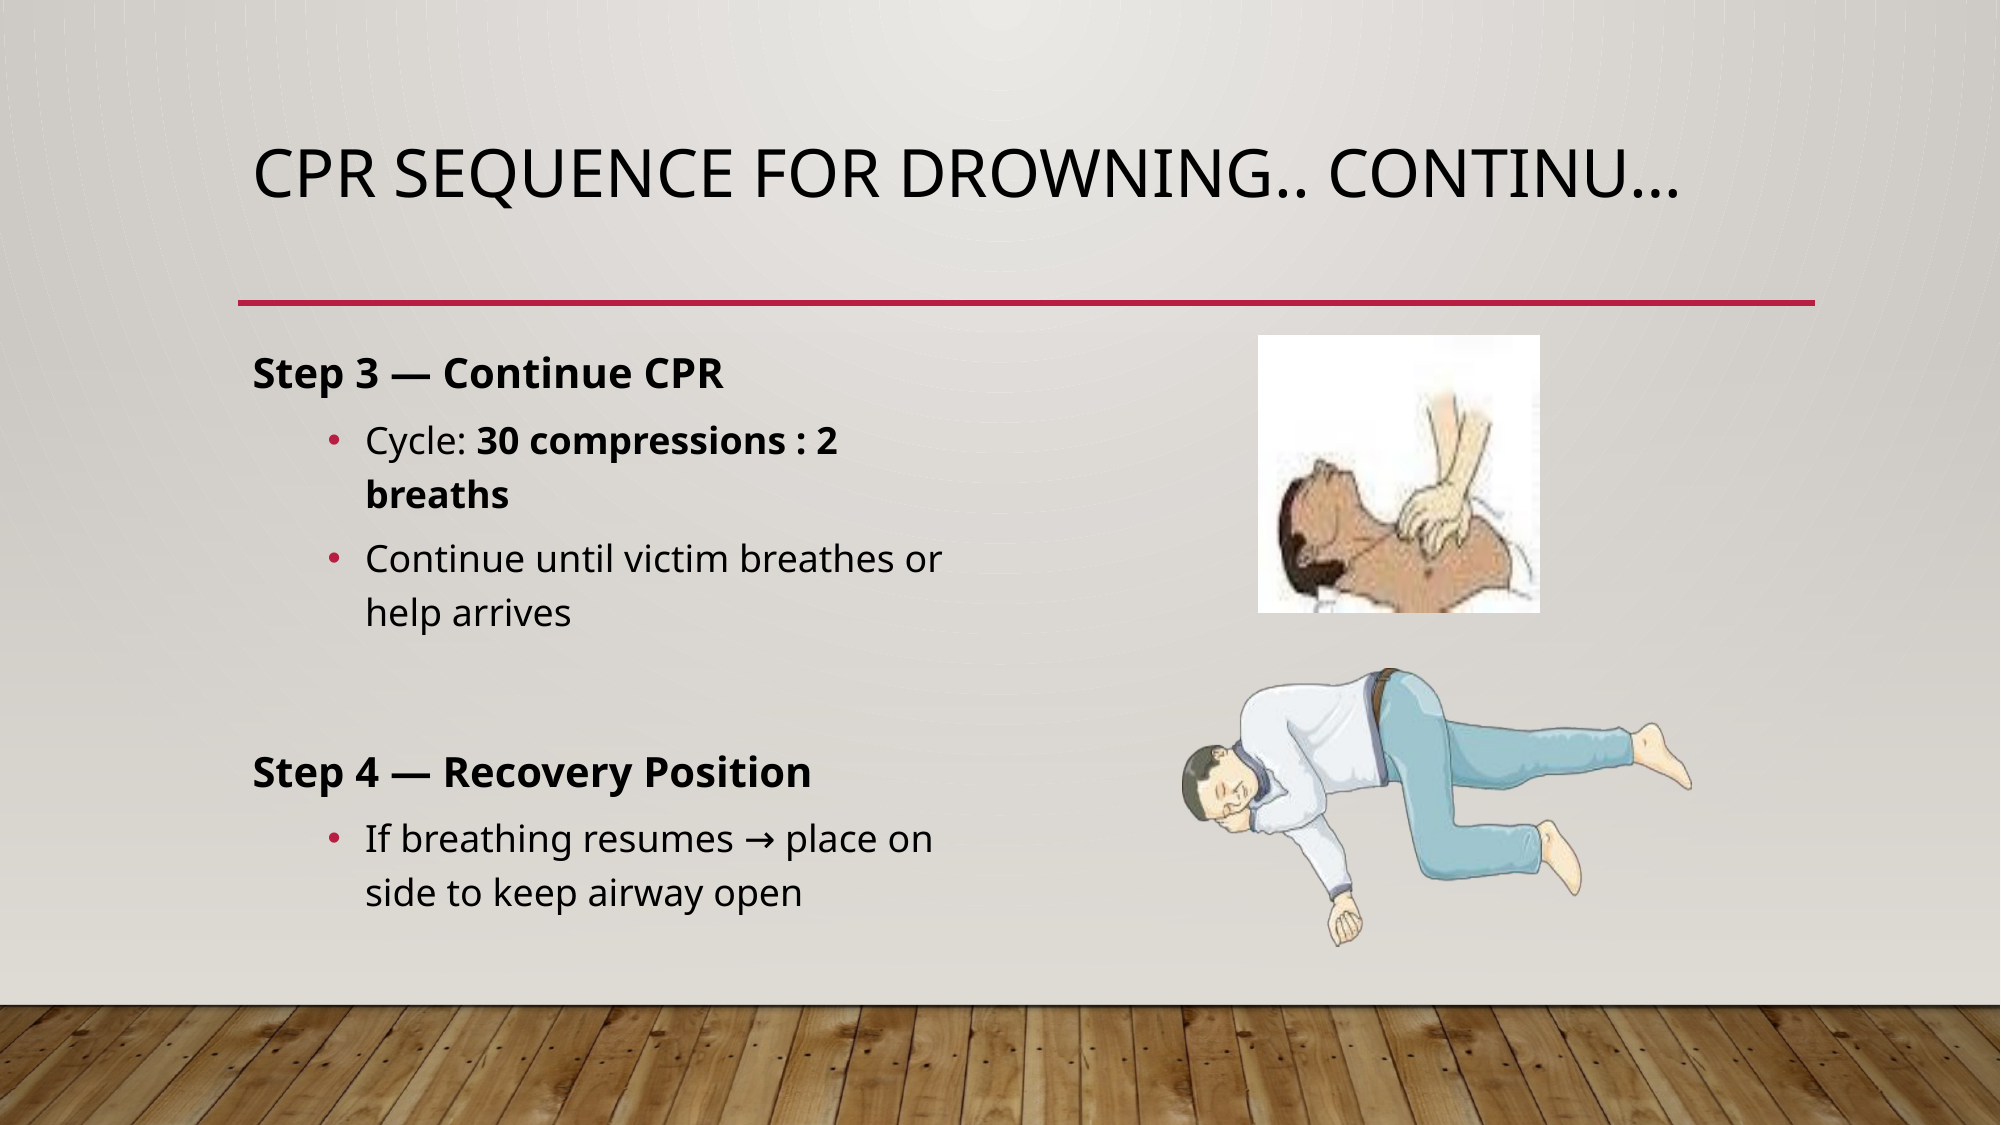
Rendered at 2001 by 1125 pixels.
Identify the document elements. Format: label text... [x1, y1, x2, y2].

picture [1182, 668, 1692, 948]
title CPR Sequence for Drowning.. Continu… [237, 132, 1814, 306]
picture [0, 1005, 2000, 1125]
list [1257, 335, 1540, 613]
list Step 3 — Continue CPR Cycle: 30 compressions : 2 breaths Continue until victim breathes or help arrives Step 4 — Recovery Position If breathing resumes → place on side to keep airway open [237, 329, 1000, 896]
